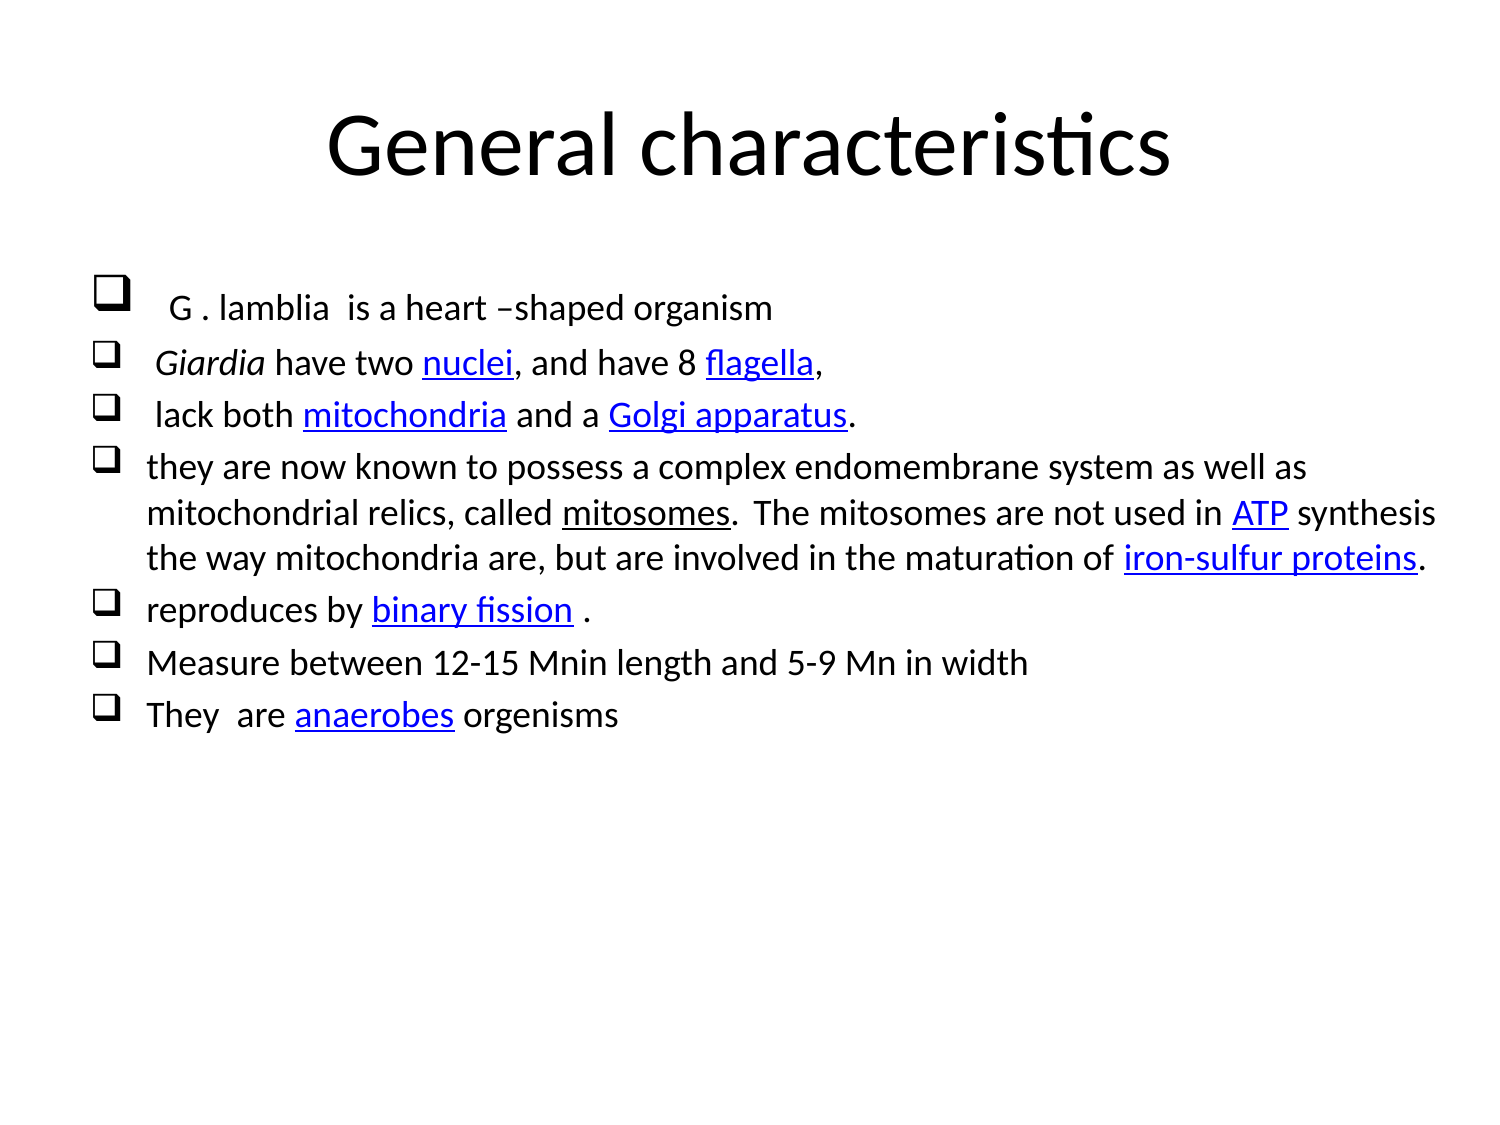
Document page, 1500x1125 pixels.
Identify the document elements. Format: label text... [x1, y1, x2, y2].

list G . lamblia is a heart –shaped organism Giardia have two nuclei, and have 8 flagella, lack both mitochondria and a Golgi apparatus. they are now known to possess a complex endomembrane system as well as mitochondrial relics, called mitosomes. The mitosomes are not used in ATP synthesis the way mitochondria are, but are involved in the maturation of iron-sulfur proteins. reproduces by binary fission . Measure between 12-15 Mnin length and 5-9 Mn in width They are anaerobes orgenisms [75, 262, 1463, 1125]
title General characteristics [75, 45, 1425, 233]
